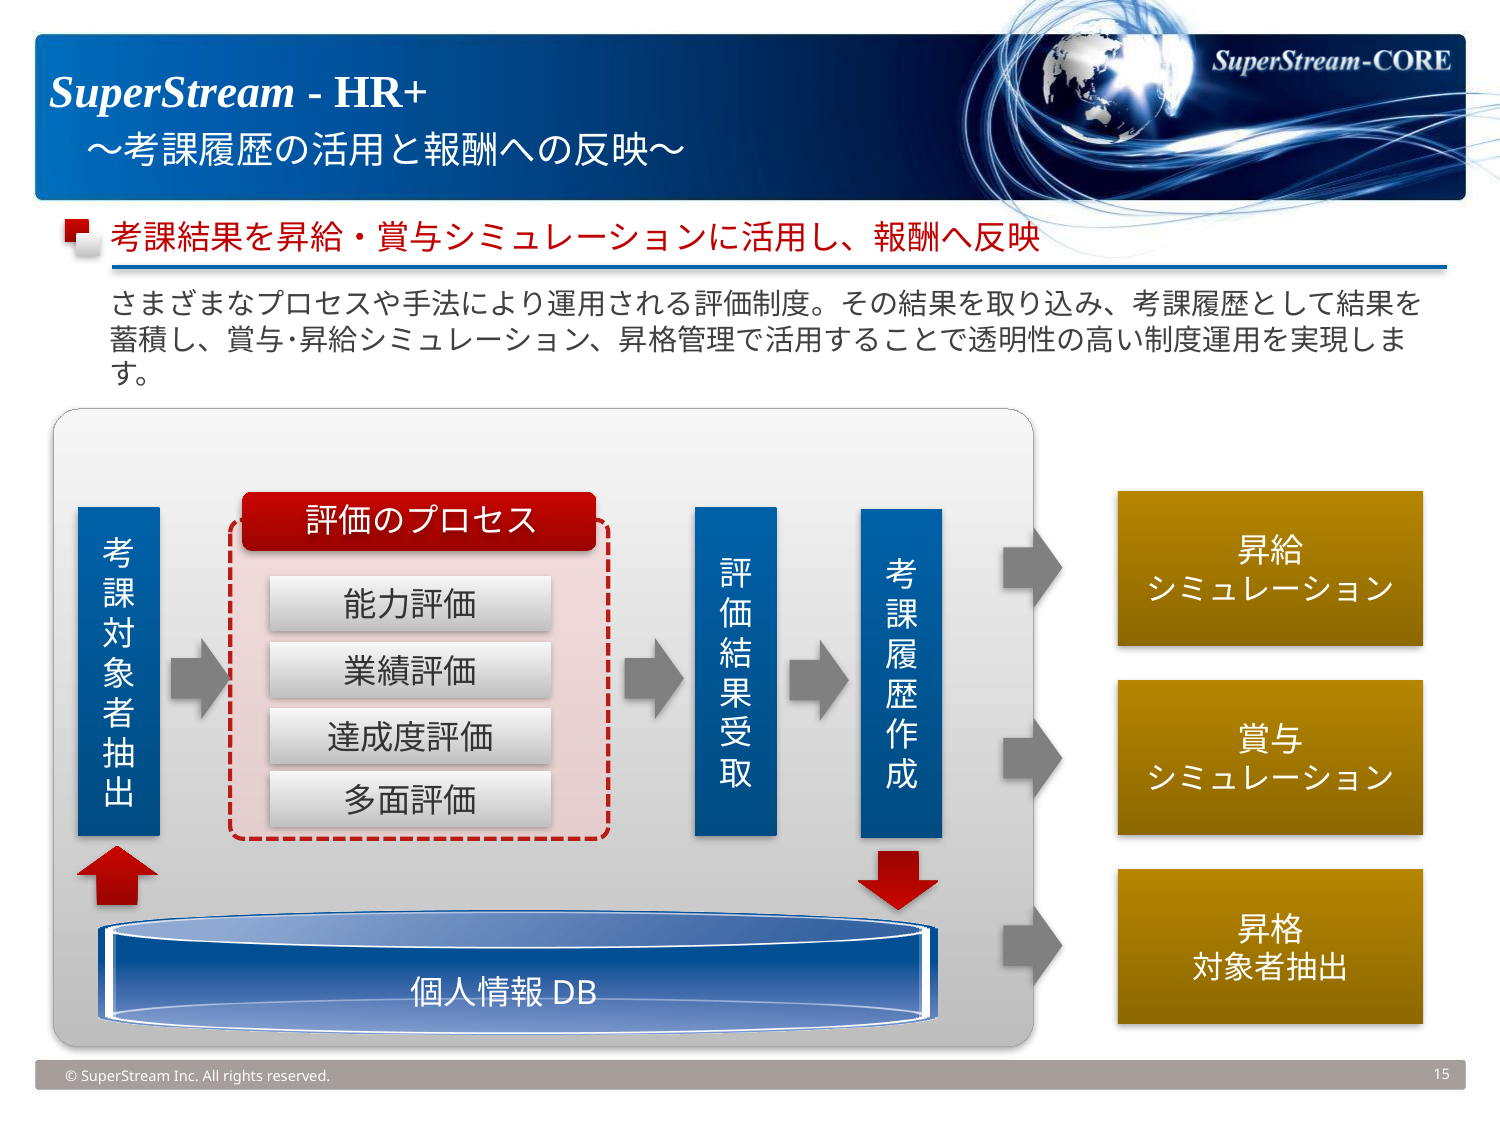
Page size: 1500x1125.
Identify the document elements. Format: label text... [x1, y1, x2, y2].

text_box [789, 639, 849, 721]
text_box [624, 637, 684, 719]
text_box [1003, 527, 1063, 609]
text_box さまざまなプロセスや手法により運用される評価制度。その結果を取り込み、考課履歴として結果を蓄積し、賞与･昇給シミュレーション、昇格管理で活用することで透明性の高い制度運用を実現します。 [94, 278, 1462, 383]
slide_number 15 [1331, 1060, 1450, 1090]
picture [0, 0, 1500, 1125]
text_box 昇格 対象者抽出 [1117, 869, 1424, 1024]
text_box 昇給 シミュレーション [1117, 491, 1424, 646]
text_box [171, 637, 231, 719]
text_box [857, 850, 939, 908]
text_box [230, 521, 609, 839]
text_box 達成度評価 [270, 708, 551, 764]
footer © SuperStream Inc. All rights reserved. [50, 1059, 423, 1094]
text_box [241, 491, 597, 552]
text_box [1003, 717, 1063, 799]
text_box 評 価 結 果 受 取 [695, 507, 777, 836]
text_box 賞与 シミュレーション [1117, 680, 1424, 835]
text_box 多面評価 [270, 771, 551, 827]
text_box 考課結果を昇給・賞与シミュレーションに活用し、報酬へ反映 [96, 209, 1270, 264]
text_box [1003, 905, 1063, 987]
text_box SuperStream - HR+ ～考課履歴の活用と報酬への反映～ [34, 32, 1166, 202]
text_box 能力評価 [270, 576, 551, 631]
text_box 考 課 対 象 者 抽 出 [78, 507, 160, 836]
text_box [53, 408, 1034, 1047]
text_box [64, 219, 101, 256]
text_box 考 課 履 歴 作 成 [860, 509, 943, 838]
text_box 業績評価 [270, 642, 551, 698]
text_box [76, 845, 158, 905]
